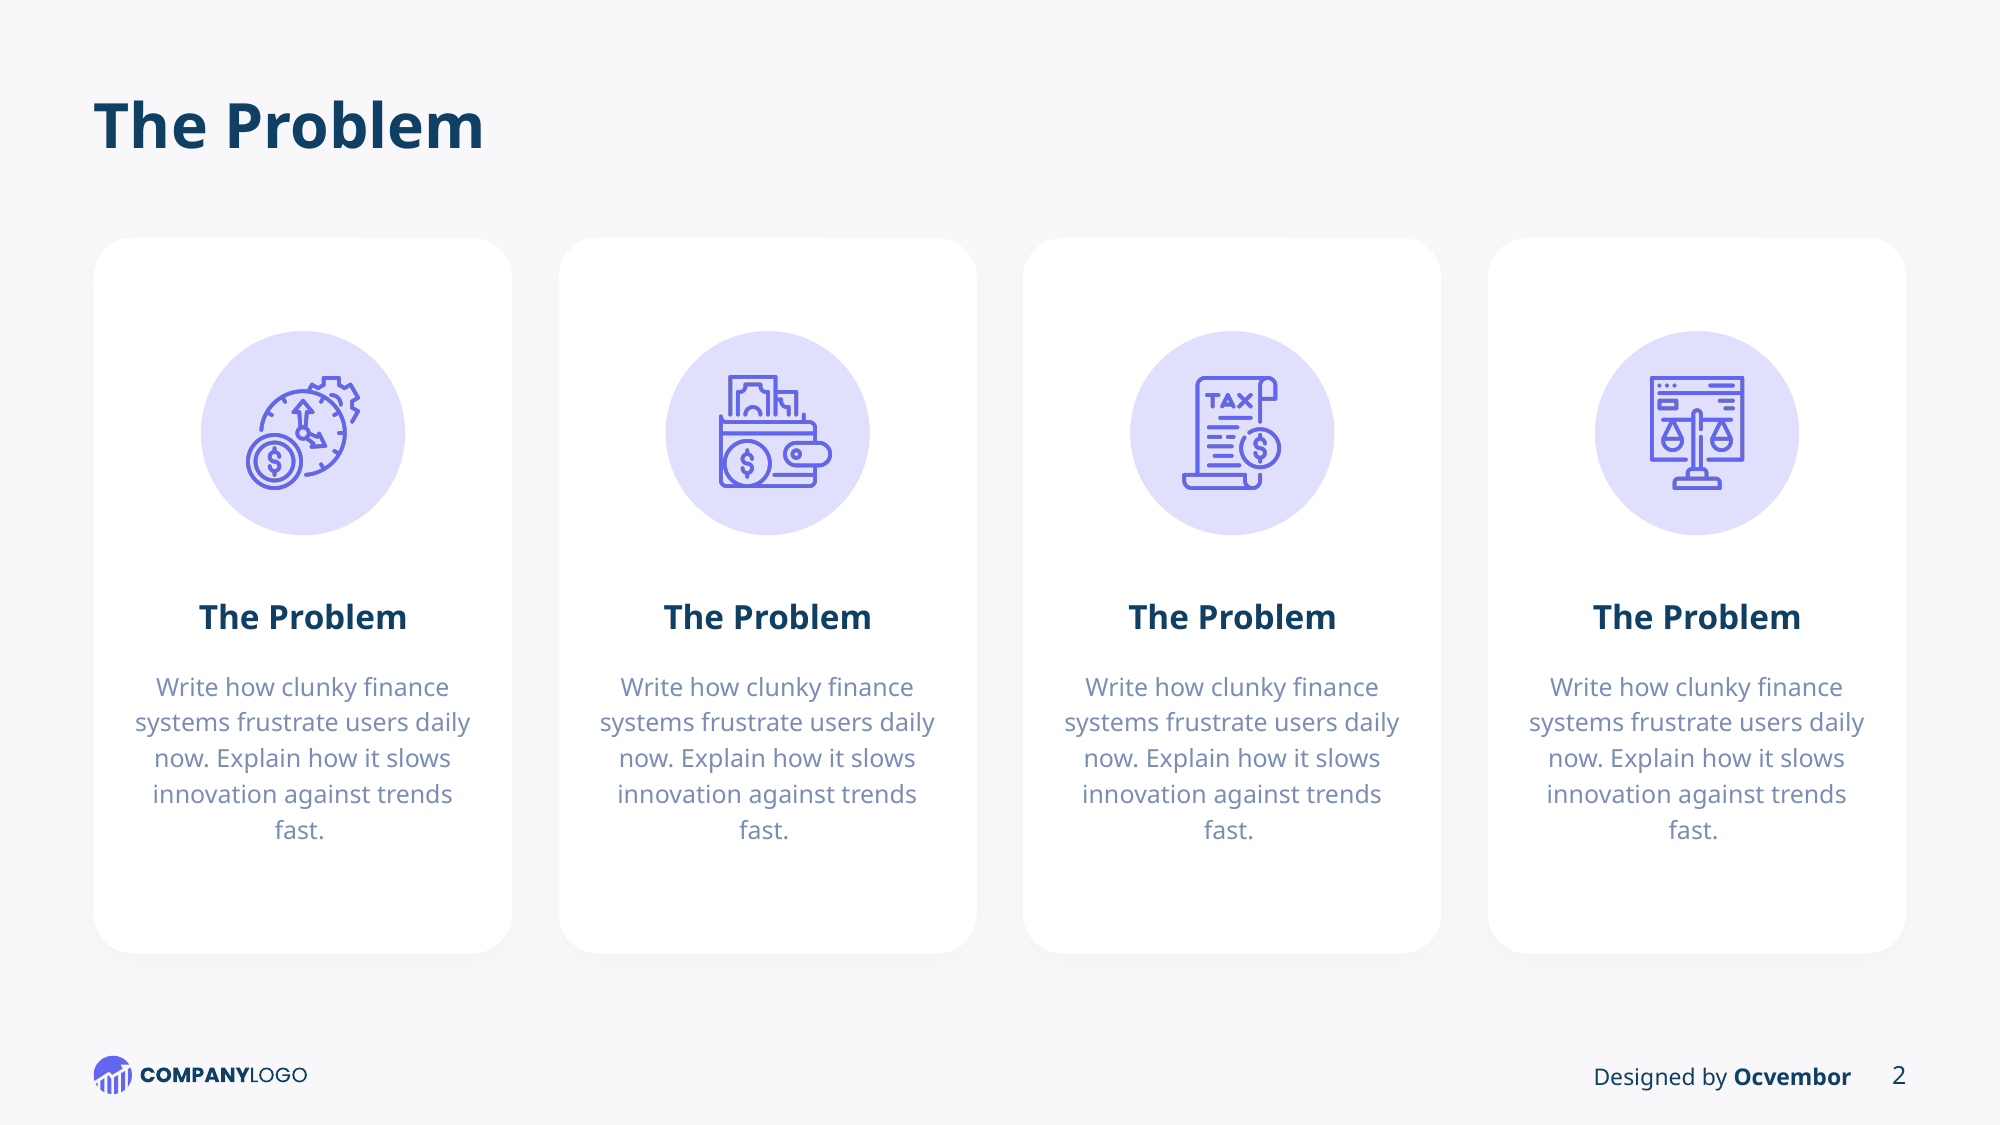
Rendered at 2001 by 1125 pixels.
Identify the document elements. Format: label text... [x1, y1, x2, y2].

text_box Write how clunky finance systems frustrate users daily now. Explain how it slows innovation against trends fast. [1526, 665, 1868, 845]
text_box [1594, 331, 1800, 536]
text_box The Problem [132, 596, 473, 637]
picture [1650, 376, 1763, 490]
text_box The Problem [1526, 596, 1867, 637]
text_box [1486, 236, 1907, 955]
picture [246, 376, 360, 490]
text_box [200, 331, 406, 536]
title The Problem [93, 85, 1907, 162]
text_box Write how clunky finance systems frustrate users daily now. Explain how it slows innovation against trends fast. [597, 665, 938, 845]
text_box Write how clunky finance systems frustrate users daily now. Explain how it slows innovation against trends fast. [132, 665, 474, 845]
text_box [92, 236, 513, 955]
picture [1182, 376, 1296, 490]
text_box [1130, 331, 1335, 536]
text_box The Problem [1062, 596, 1403, 637]
picture [719, 375, 833, 489]
text_box [665, 331, 870, 536]
text_box Write how clunky finance systems frustrate users daily now. Explain how it slows innovation against trends fast. [1062, 665, 1403, 845]
text_box [557, 236, 978, 955]
text_box The Problem [597, 596, 938, 637]
text_box [1022, 236, 1443, 955]
